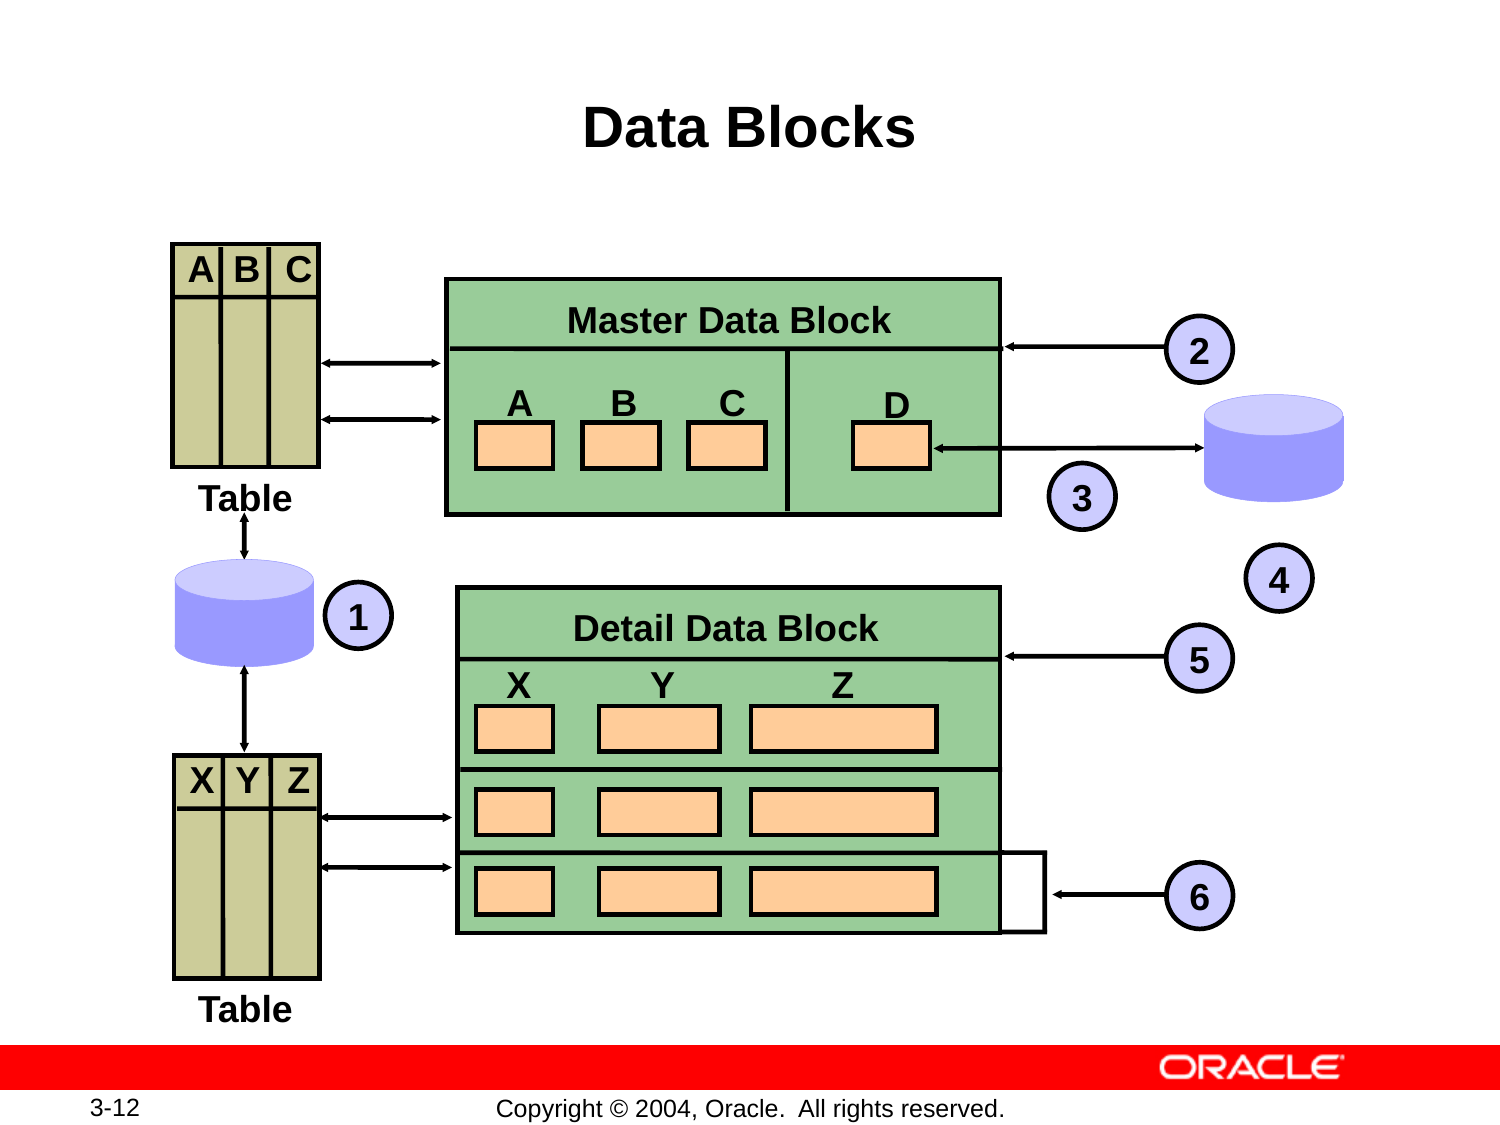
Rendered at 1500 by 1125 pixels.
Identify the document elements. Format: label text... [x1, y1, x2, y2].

text_box [446, 278, 1000, 515]
text_box X [174, 748, 220, 809]
text_box D [868, 373, 926, 434]
text_box C [270, 236, 328, 297]
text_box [174, 559, 314, 667]
text_box [240, 512, 249, 557]
text_box [1004, 342, 1166, 351]
title Data Blocks [149, 87, 1351, 232]
text_box 3 [1048, 462, 1116, 530]
text_box A [491, 371, 549, 432]
text_box 5 [1166, 624, 1233, 692]
text_box [598, 705, 720, 752]
text_box [269, 297, 319, 467]
text_box [172, 297, 220, 467]
text_box [688, 422, 766, 469]
text_box [457, 853, 1000, 933]
text_box X [491, 653, 547, 714]
text_box 4 [1245, 544, 1313, 612]
text_box [223, 809, 270, 977]
text_box [1052, 890, 1168, 899]
text_box [598, 789, 720, 836]
text_box [240, 675, 249, 753]
text_box Y [220, 748, 272, 809]
text_box [582, 422, 660, 469]
text_box 6 [1166, 862, 1234, 929]
text_box [271, 809, 320, 979]
text_box A [172, 236, 218, 297]
text_box 1 [324, 582, 392, 649]
text_box [751, 868, 937, 915]
text_box [933, 443, 1199, 453]
text_box [457, 587, 1000, 852]
text_box B [595, 371, 653, 432]
text_box [173, 755, 222, 979]
text_box [318, 813, 453, 822]
text_box [320, 415, 441, 424]
text_box Table [182, 977, 309, 1038]
text_box [318, 863, 453, 872]
text_box [1004, 652, 1166, 661]
text_box Master Data Block [551, 288, 907, 349]
text_box [476, 705, 554, 752]
text_box [751, 789, 937, 836]
text_box B [218, 236, 270, 297]
text_box [476, 422, 554, 469]
text_box 2 [1166, 315, 1233, 383]
text_box [476, 868, 554, 915]
text_box C [703, 371, 761, 432]
text_box Z [272, 748, 326, 809]
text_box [1204, 394, 1344, 503]
text_box [751, 705, 937, 752]
text_box Detail Data Block [557, 596, 895, 657]
text_box Z [816, 653, 870, 714]
text_box [221, 298, 268, 466]
text_box Table [182, 466, 309, 527]
text_box [476, 789, 554, 836]
text_box [320, 359, 441, 368]
text_box Y [634, 653, 691, 714]
text_box [853, 422, 931, 469]
text_box [598, 868, 720, 915]
